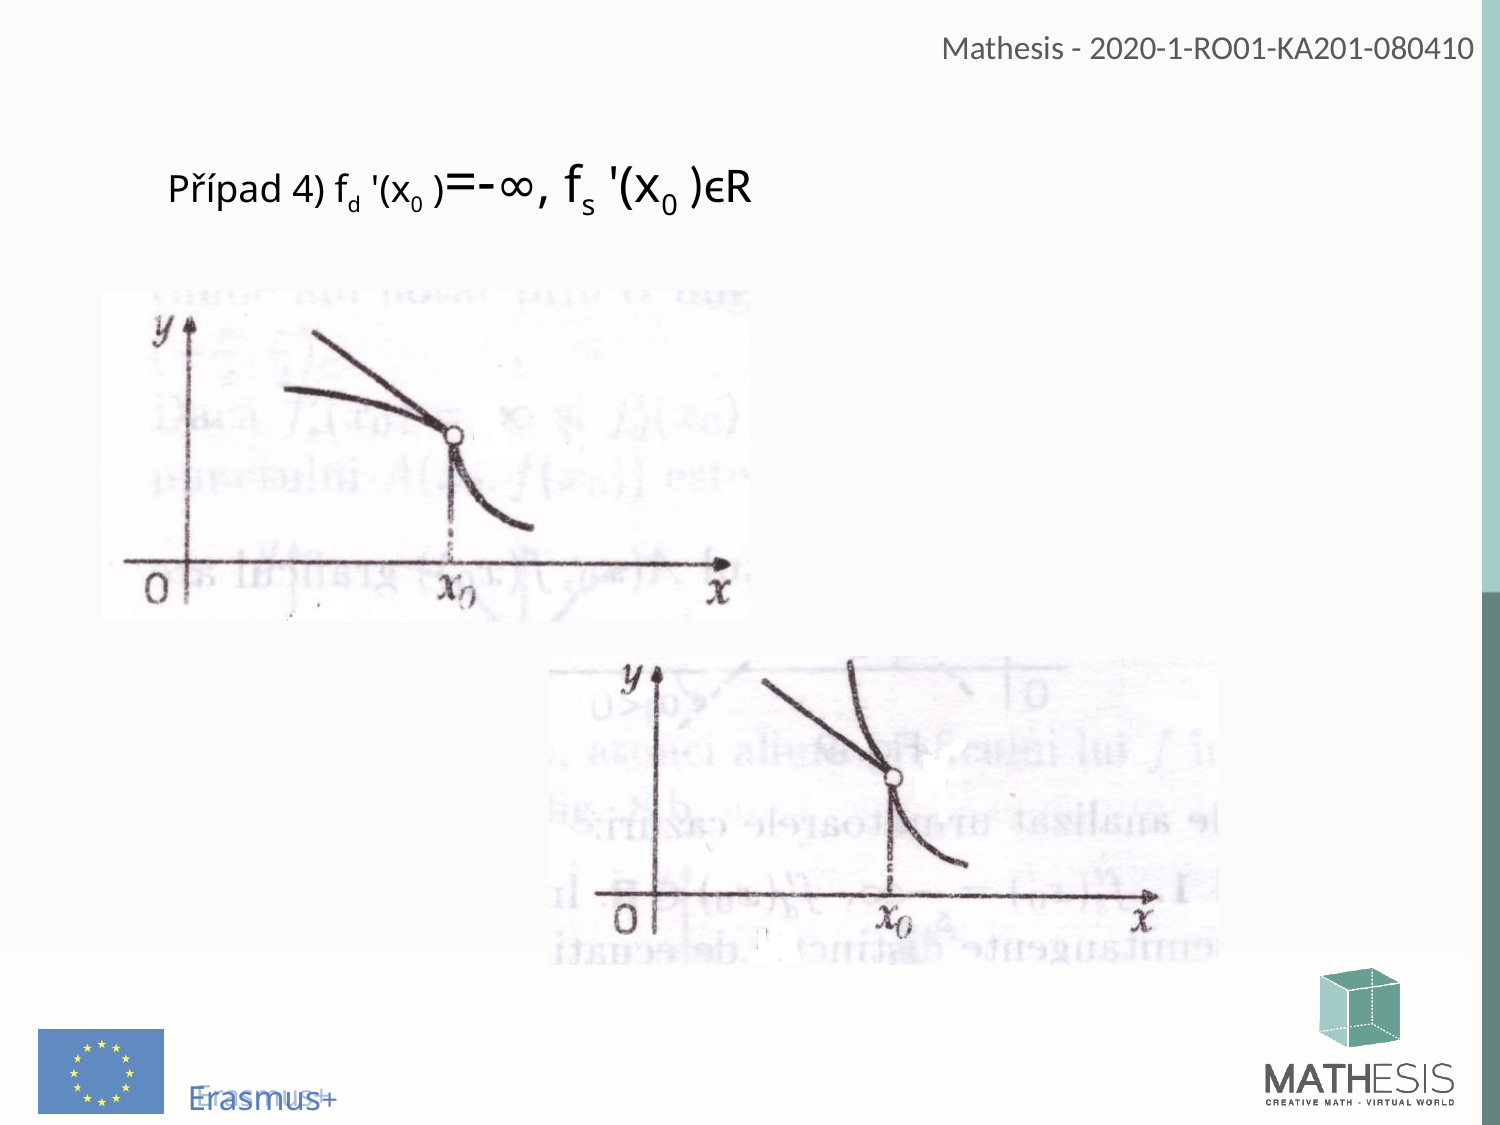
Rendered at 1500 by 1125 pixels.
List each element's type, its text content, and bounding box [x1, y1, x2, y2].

picture [101, 290, 751, 622]
picture [548, 656, 1218, 965]
text_box Případ 4) fd '(x0 )=-∞, fs '(x0 )ϵR [152, 137, 1004, 229]
